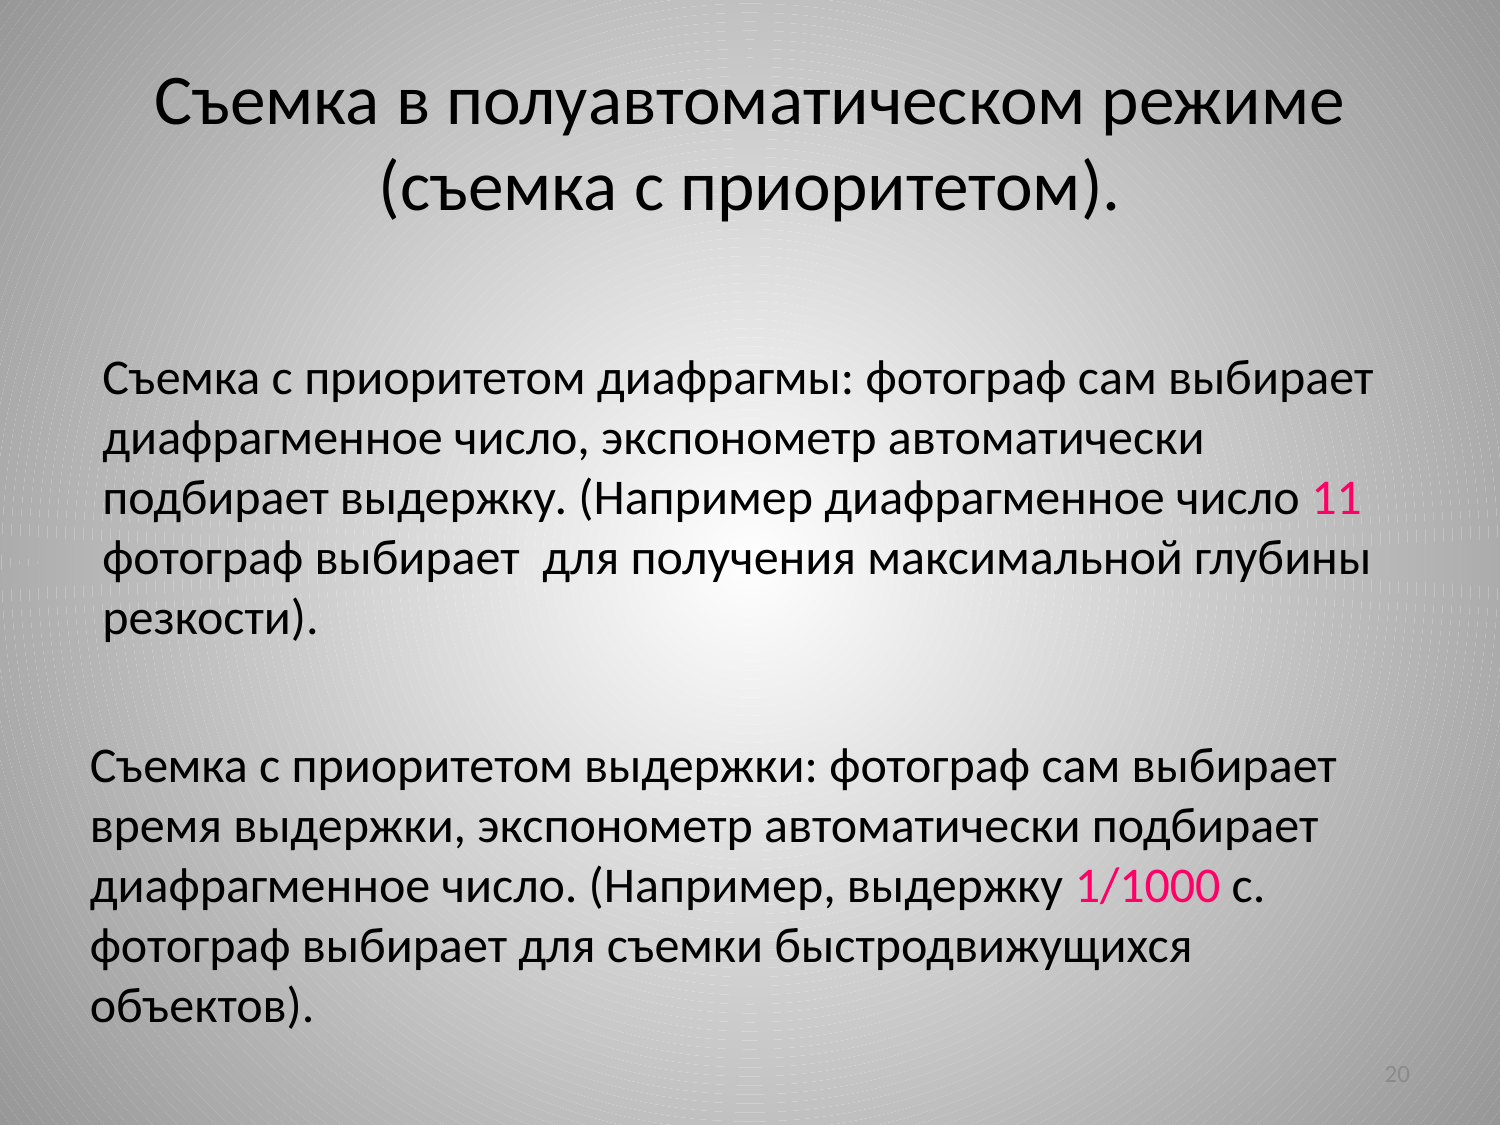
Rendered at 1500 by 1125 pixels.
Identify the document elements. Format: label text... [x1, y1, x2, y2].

text_box Съемка с приоритетом диафрагмы: фотограф сам выбирает диафрагменное число, экспонометр автоматически подбирает выдержку. (Например диафрагменное число 11 фотограф выбирает для получения максимальной глубины резкости). [87, 337, 1438, 653]
slide_number 20 [1074, 1042, 1425, 1103]
title Съемка в полуавтоматическом режиме (съемка с приоритетом). [75, 45, 1425, 233]
text_box Съемка с приоритетом выдержки: фотограф сам выбирает время выдержки, экспонометр автоматически подбирает диафрагменное число. (Например, выдержку 1/1000 с. фотограф выбирает для съемки быстродвижущихся объектов). [74, 724, 1425, 1040]
